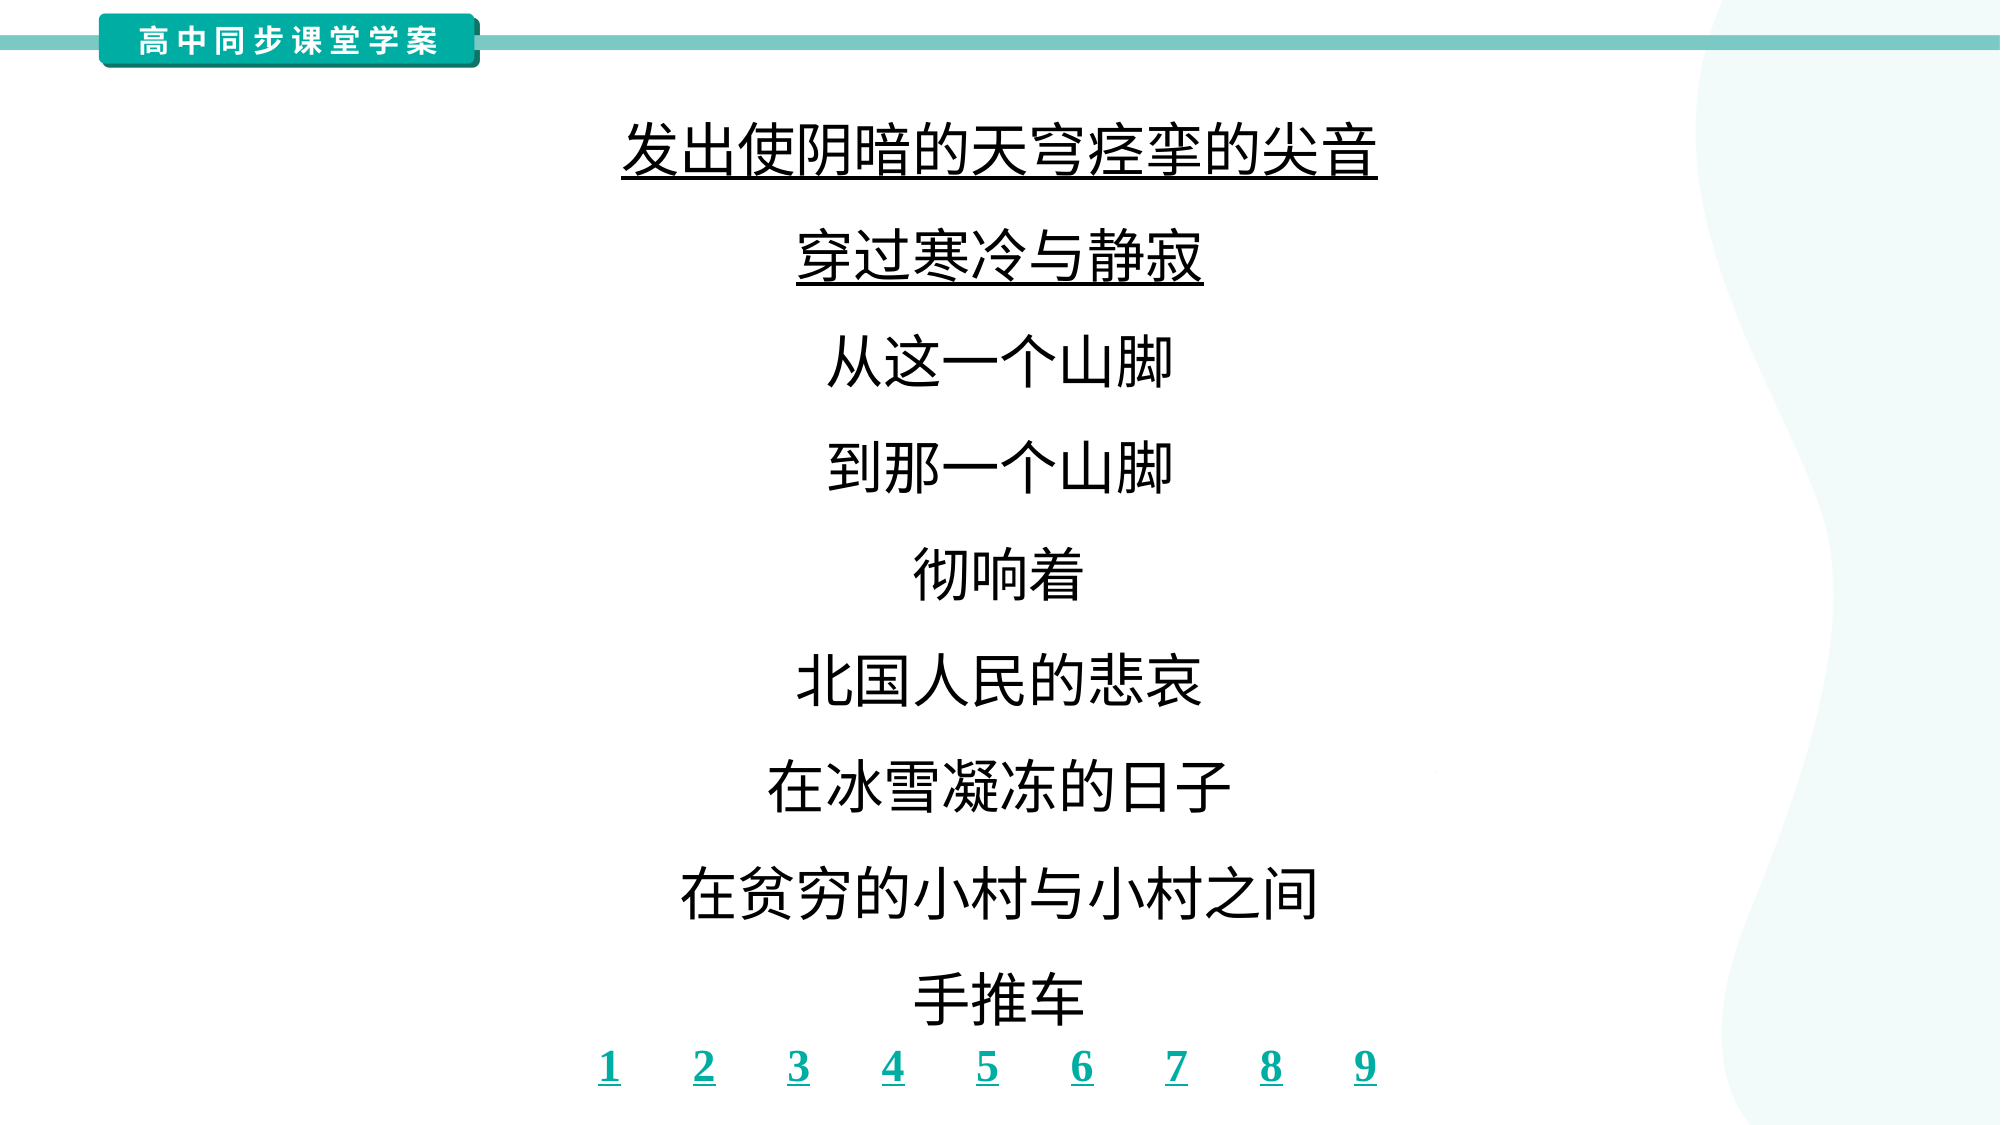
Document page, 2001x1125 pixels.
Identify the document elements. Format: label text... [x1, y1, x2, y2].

text_box 发出使阴暗的天穹痉挛的尖音 穿过寒冷与静寂 从这一个山脚 到那一个山脚 彻响着 北国人民的悲哀 在冰雪凝冻的日子 在贫穷的小村与小村之间 手推车 [100, 76, 1899, 1033]
picture [0, 0, 2000, 1125]
